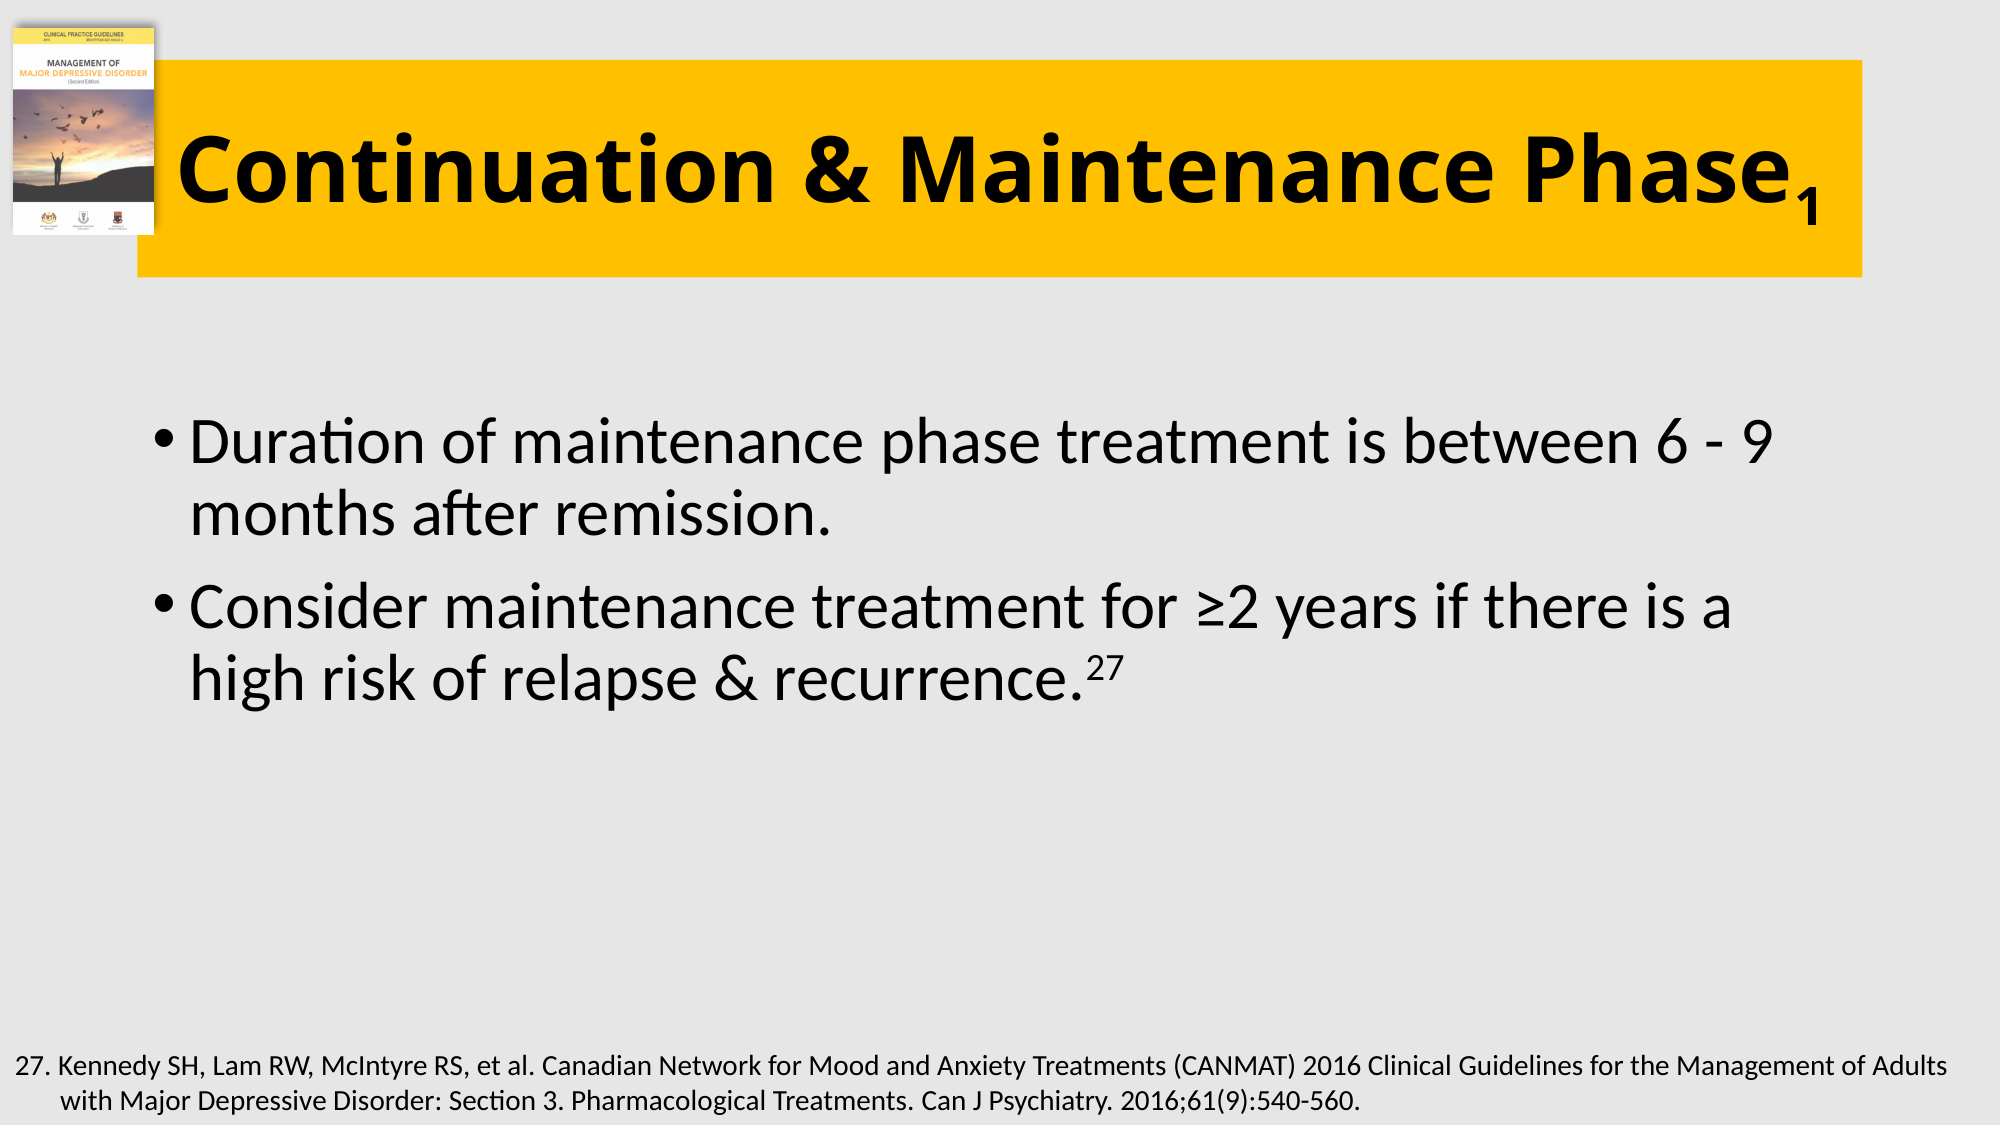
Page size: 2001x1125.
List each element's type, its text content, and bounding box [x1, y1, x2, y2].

text_box 27. Kennedy SH, Lam RW, McIntyre RS, et al. Canadian Network for Mood and Anxiety Treatments (CANMAT) 2016 Clinical Guidelines for the Management of Adults with Major Depressive Disorder: Section 3. Pharmacological Treatments. Can J Psychiatry. 2016;61(9):540-560. [0, 1039, 2000, 1124]
title Continuation & Maintenance Phase1 [137, 59, 1863, 277]
picture [13, 28, 154, 235]
list Duration of maintenance phase treatment is between 6 - 9 months after remission. Consider maintenance treatment for ≥2 years if there is a high risk of relapse & recurrence.27 [137, 277, 1863, 1039]
